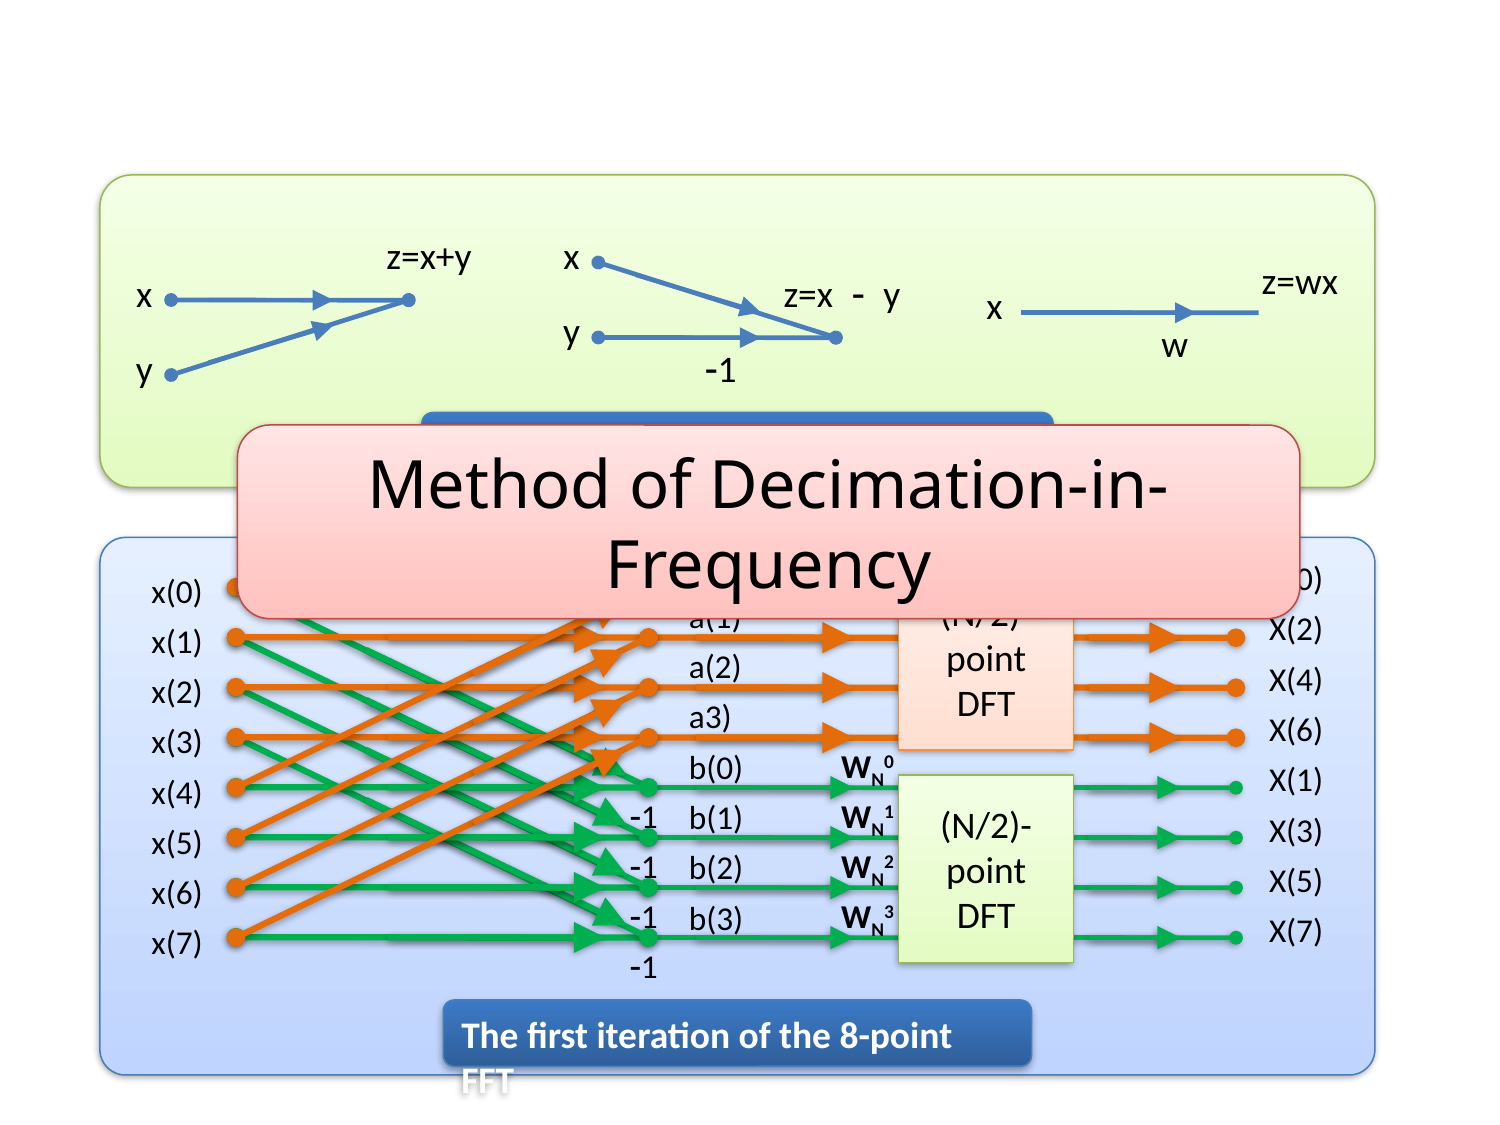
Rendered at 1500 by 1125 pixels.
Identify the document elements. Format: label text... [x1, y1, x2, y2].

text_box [99, 174, 1376, 488]
text_box Method of Decimation-in-Frequency [236, 497, 1301, 535]
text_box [99, 537, 1376, 1076]
